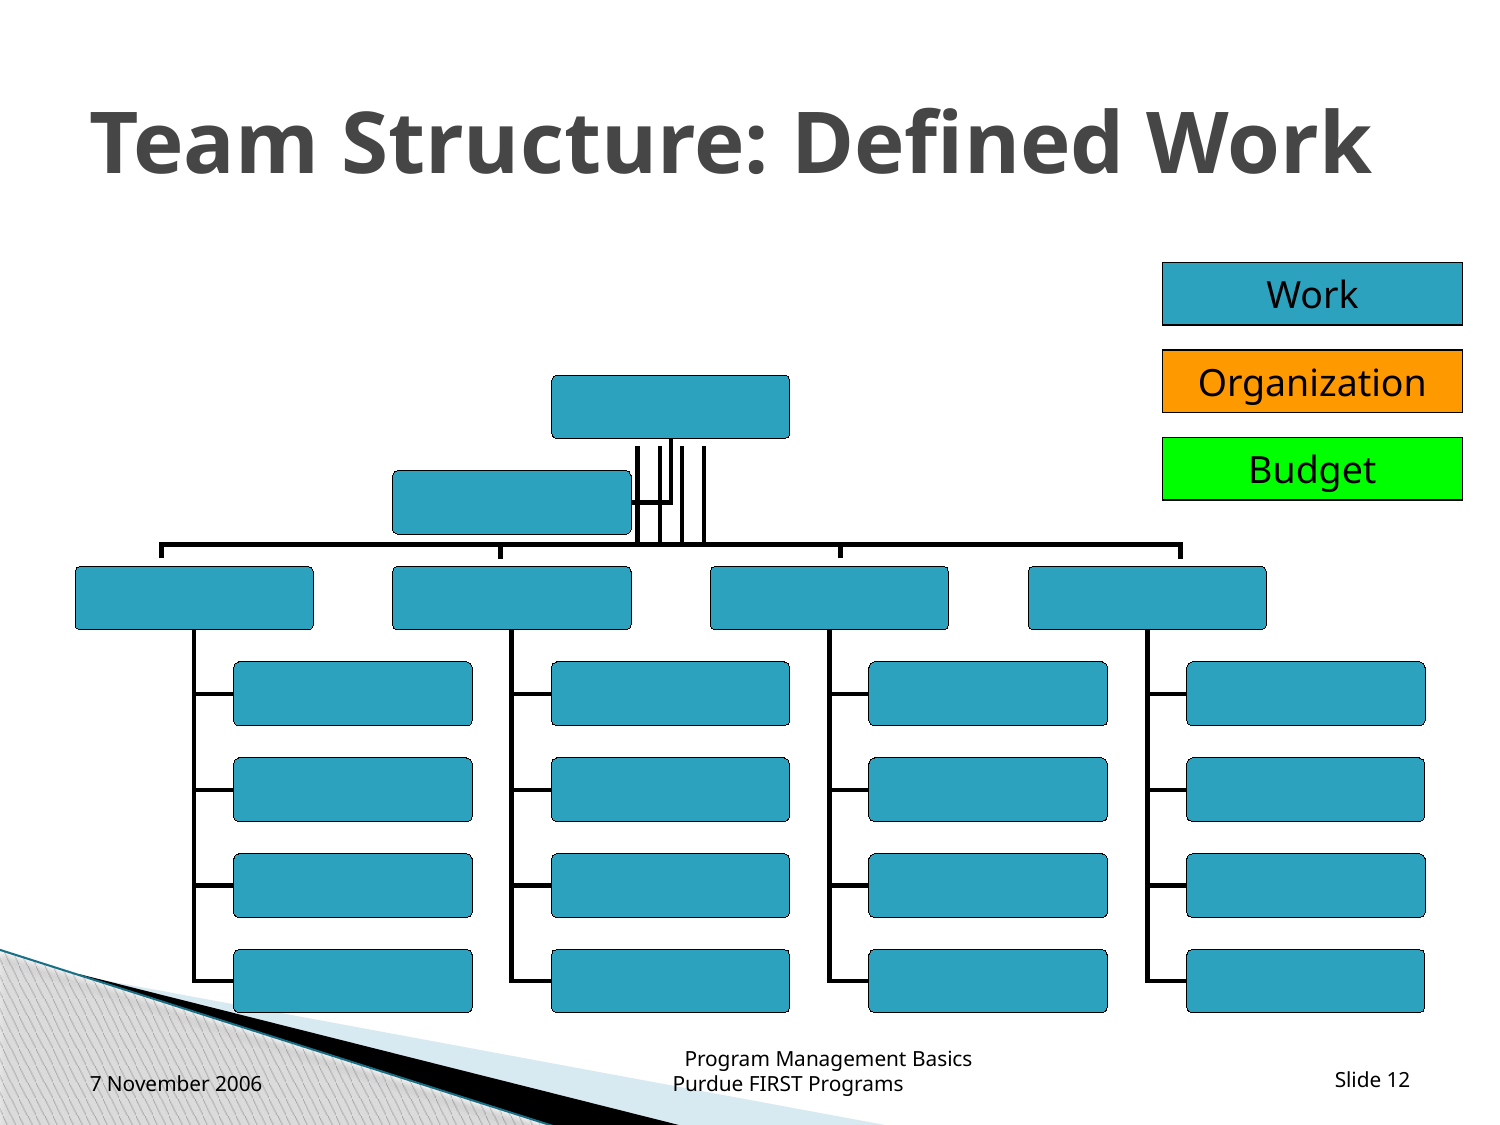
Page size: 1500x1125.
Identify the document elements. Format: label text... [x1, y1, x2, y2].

text_box Budget [1431, 437, 1463, 500]
text_box Organization [1162, 349, 1463, 413]
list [74, 374, 1426, 1013]
slide_number Slide 12 [1074, 1024, 1425, 1103]
title Team Structure: Defined Work [75, 45, 1425, 233]
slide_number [75, 1024, 425, 1103]
text_box Work [1162, 262, 1463, 325]
footer Program Management Basics Purdue FIRST Programs [512, 1024, 988, 1103]
